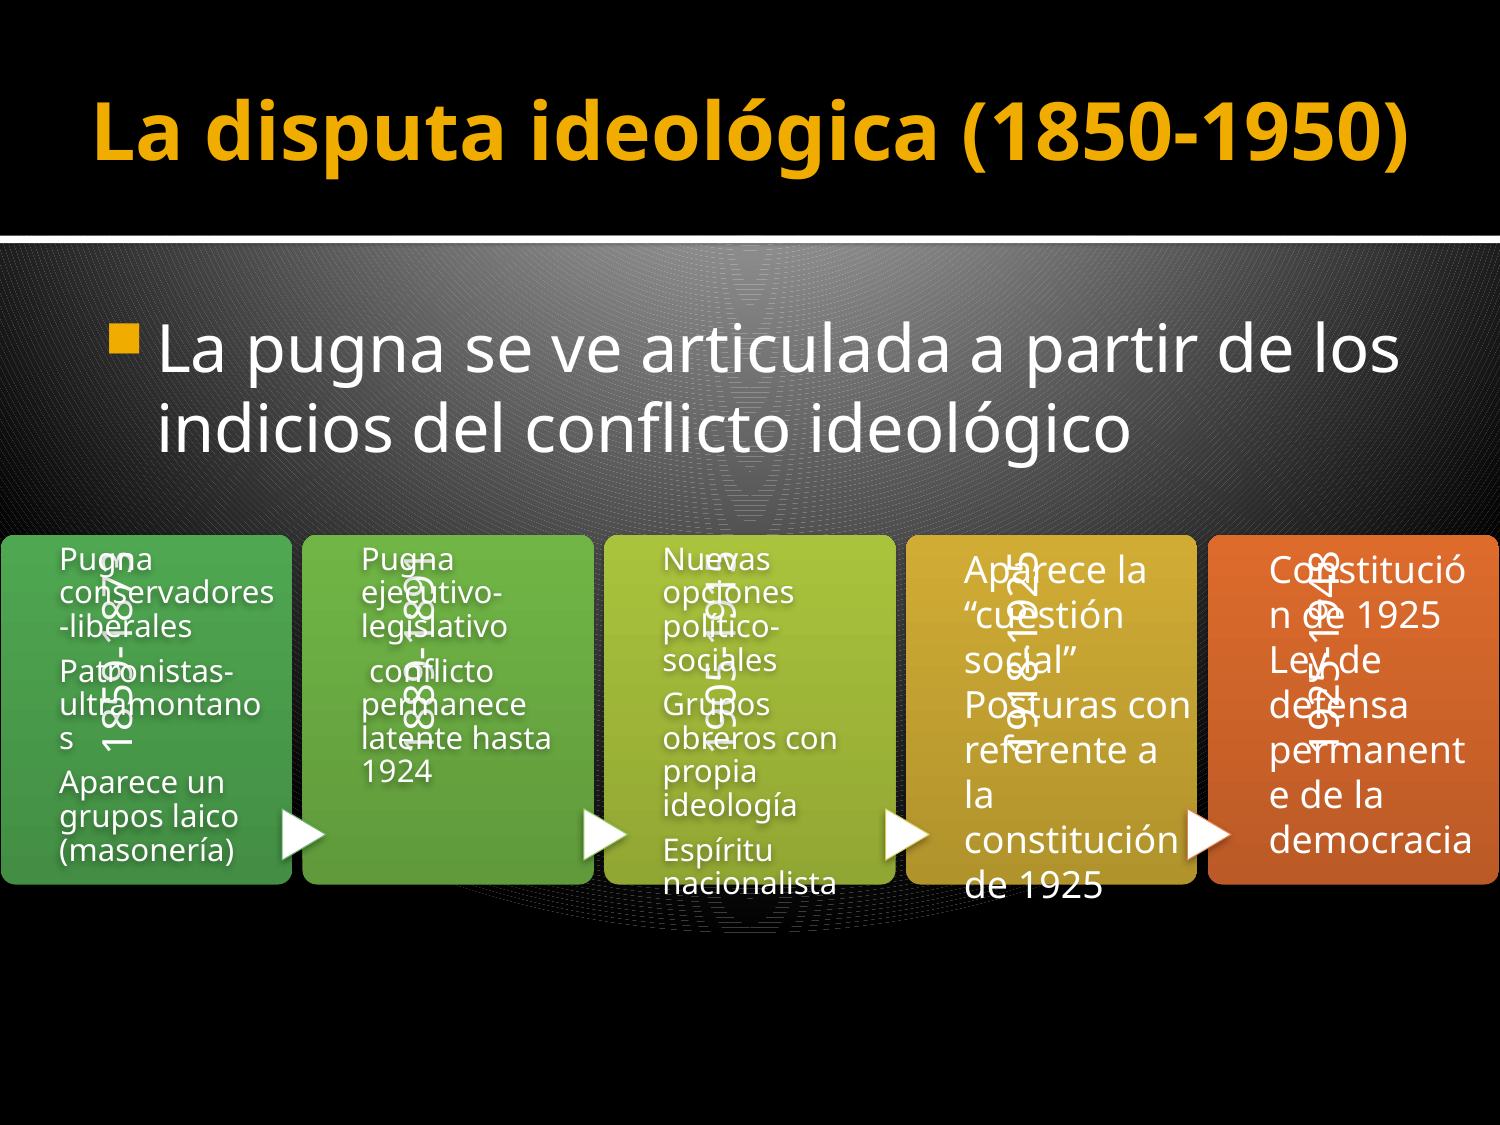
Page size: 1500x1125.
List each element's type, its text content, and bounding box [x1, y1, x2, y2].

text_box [0, 294, 1500, 1125]
title La disputa ideológica (1850-1950) [75, 25, 1425, 231]
